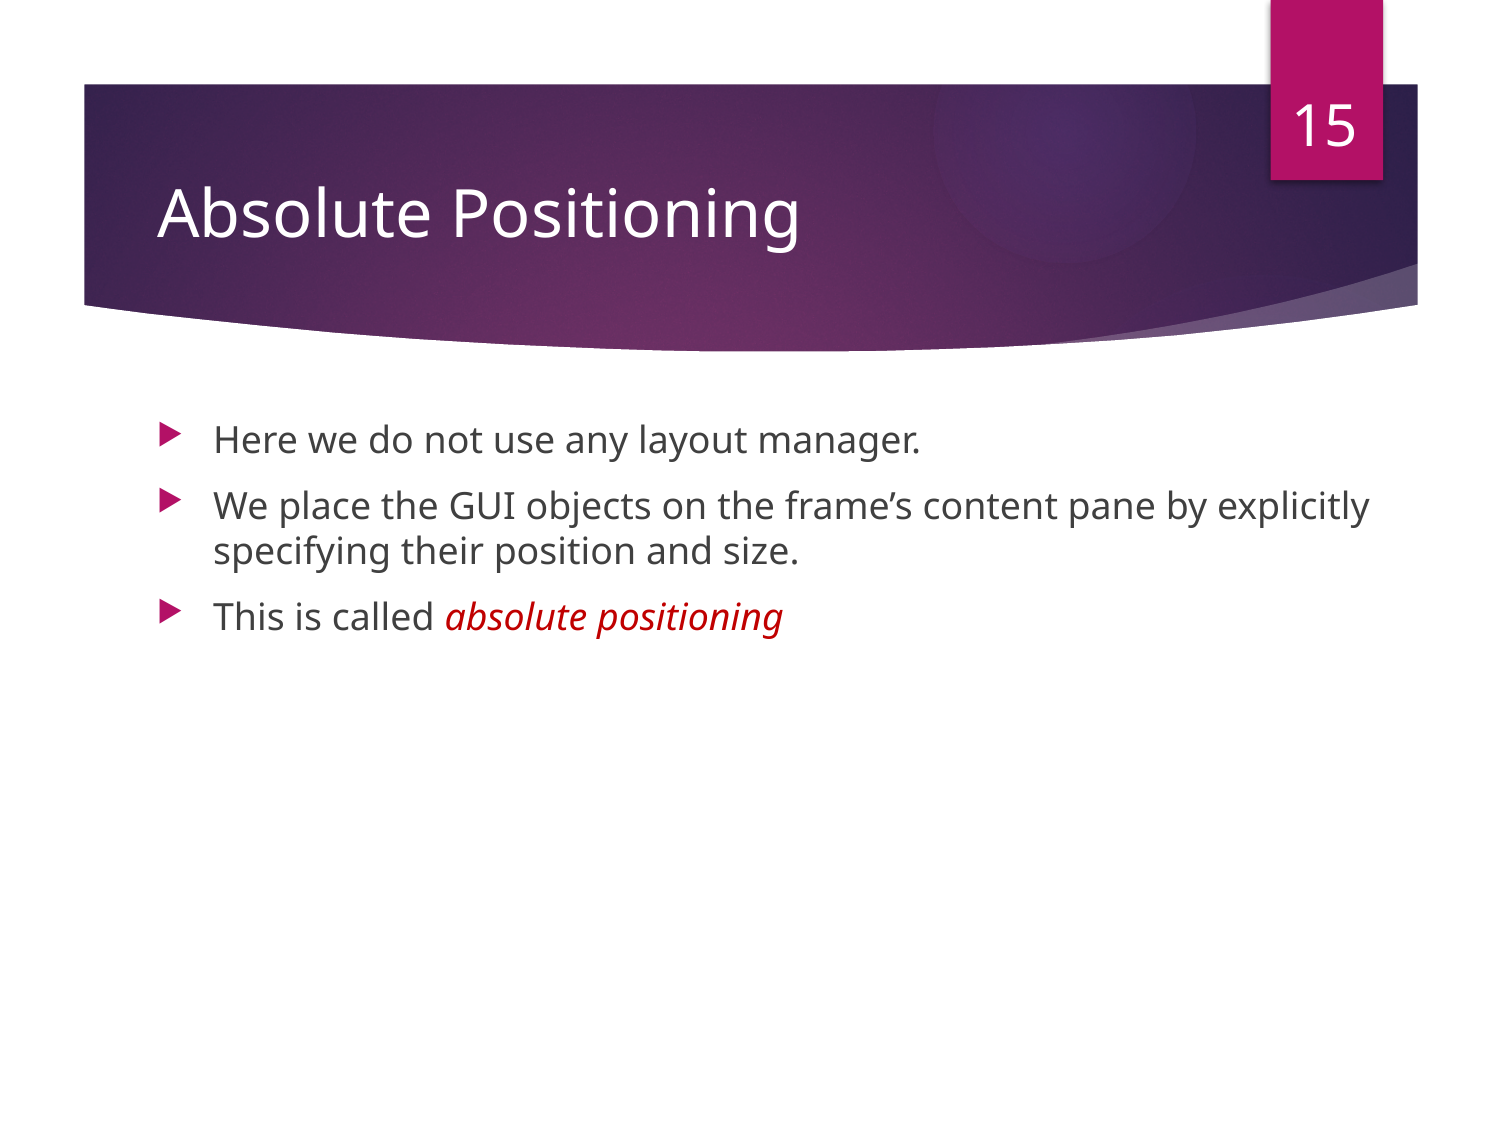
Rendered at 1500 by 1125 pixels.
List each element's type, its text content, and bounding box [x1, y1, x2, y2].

list Here we do not use any layout manager. We place the GUI objects on the frame’s content pane by explicitly specifying their position and size. This is called absolute positioning [141, 408, 1413, 988]
title Absolute Positioning [142, 152, 1183, 269]
slide_number 15 [1259, 48, 1390, 175]
